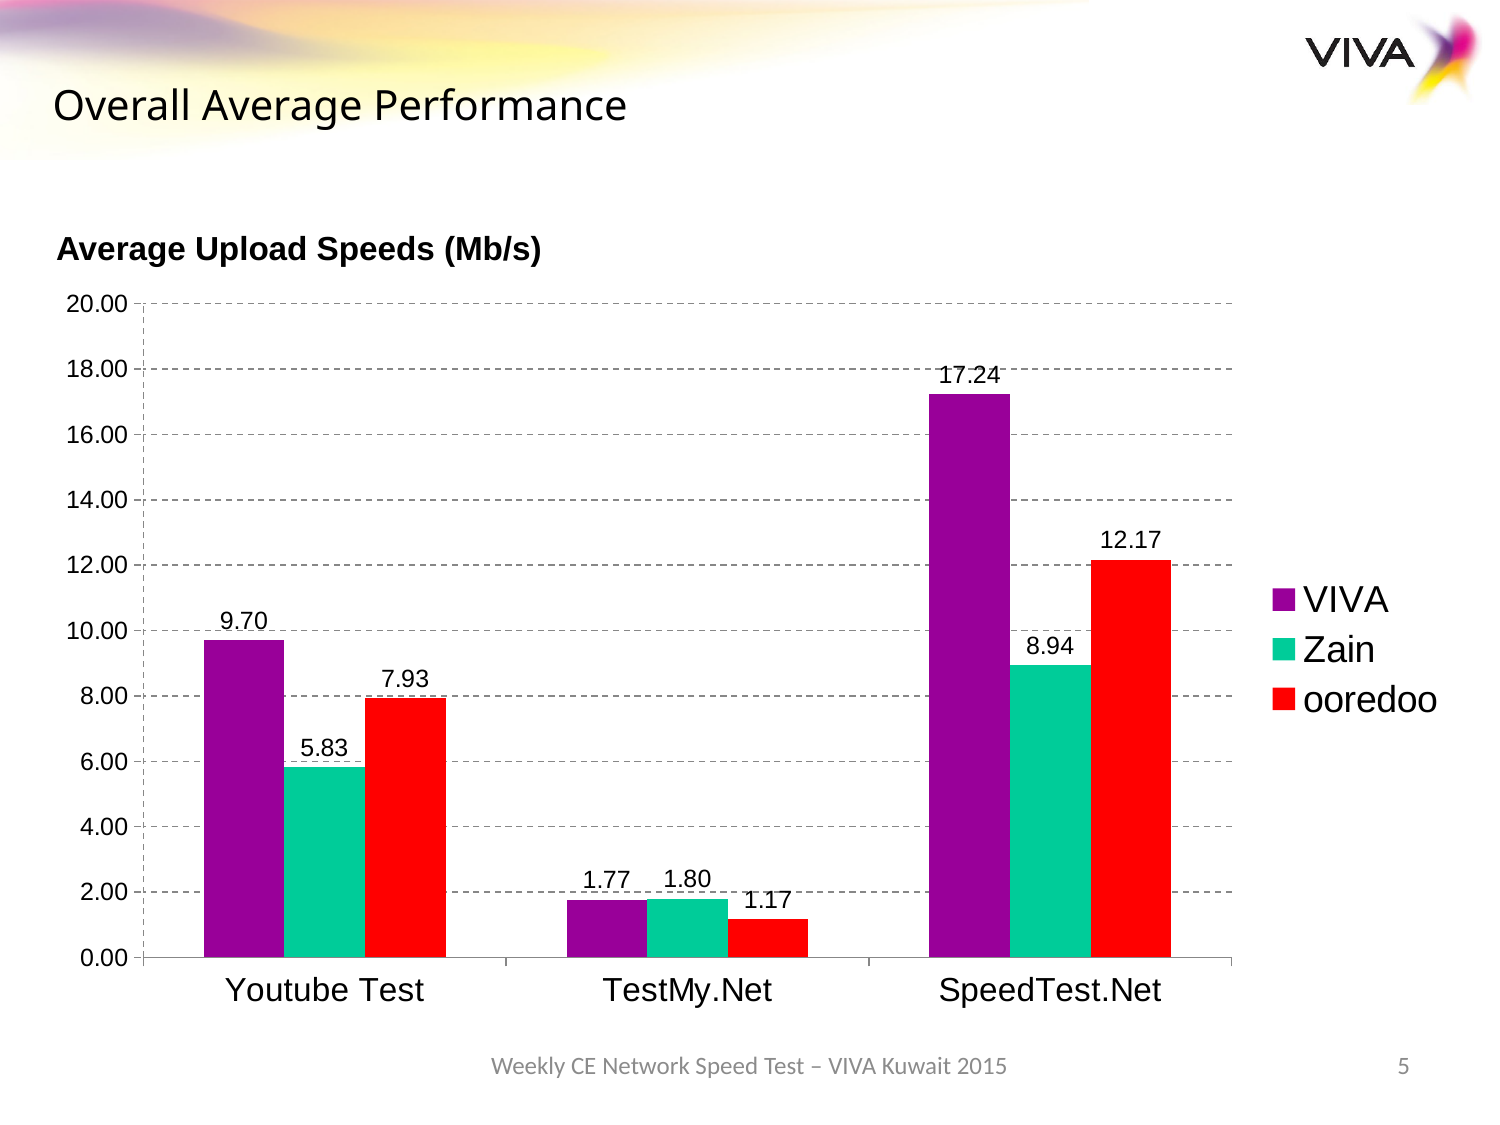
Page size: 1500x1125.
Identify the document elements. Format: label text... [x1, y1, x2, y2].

picture [0, 0, 1089, 160]
text_box Average Upload Speeds (Mb/s) [41, 219, 1093, 273]
text_box 5 [1074, 1042, 1425, 1103]
chart [37, 275, 1463, 1024]
text_box Weekly CE Network Speed Test – VIVA Kuwait 2015 [205, 1042, 1074, 1103]
picture [1300, 12, 1485, 105]
text_box Overall Average Performance [37, 24, 1278, 184]
